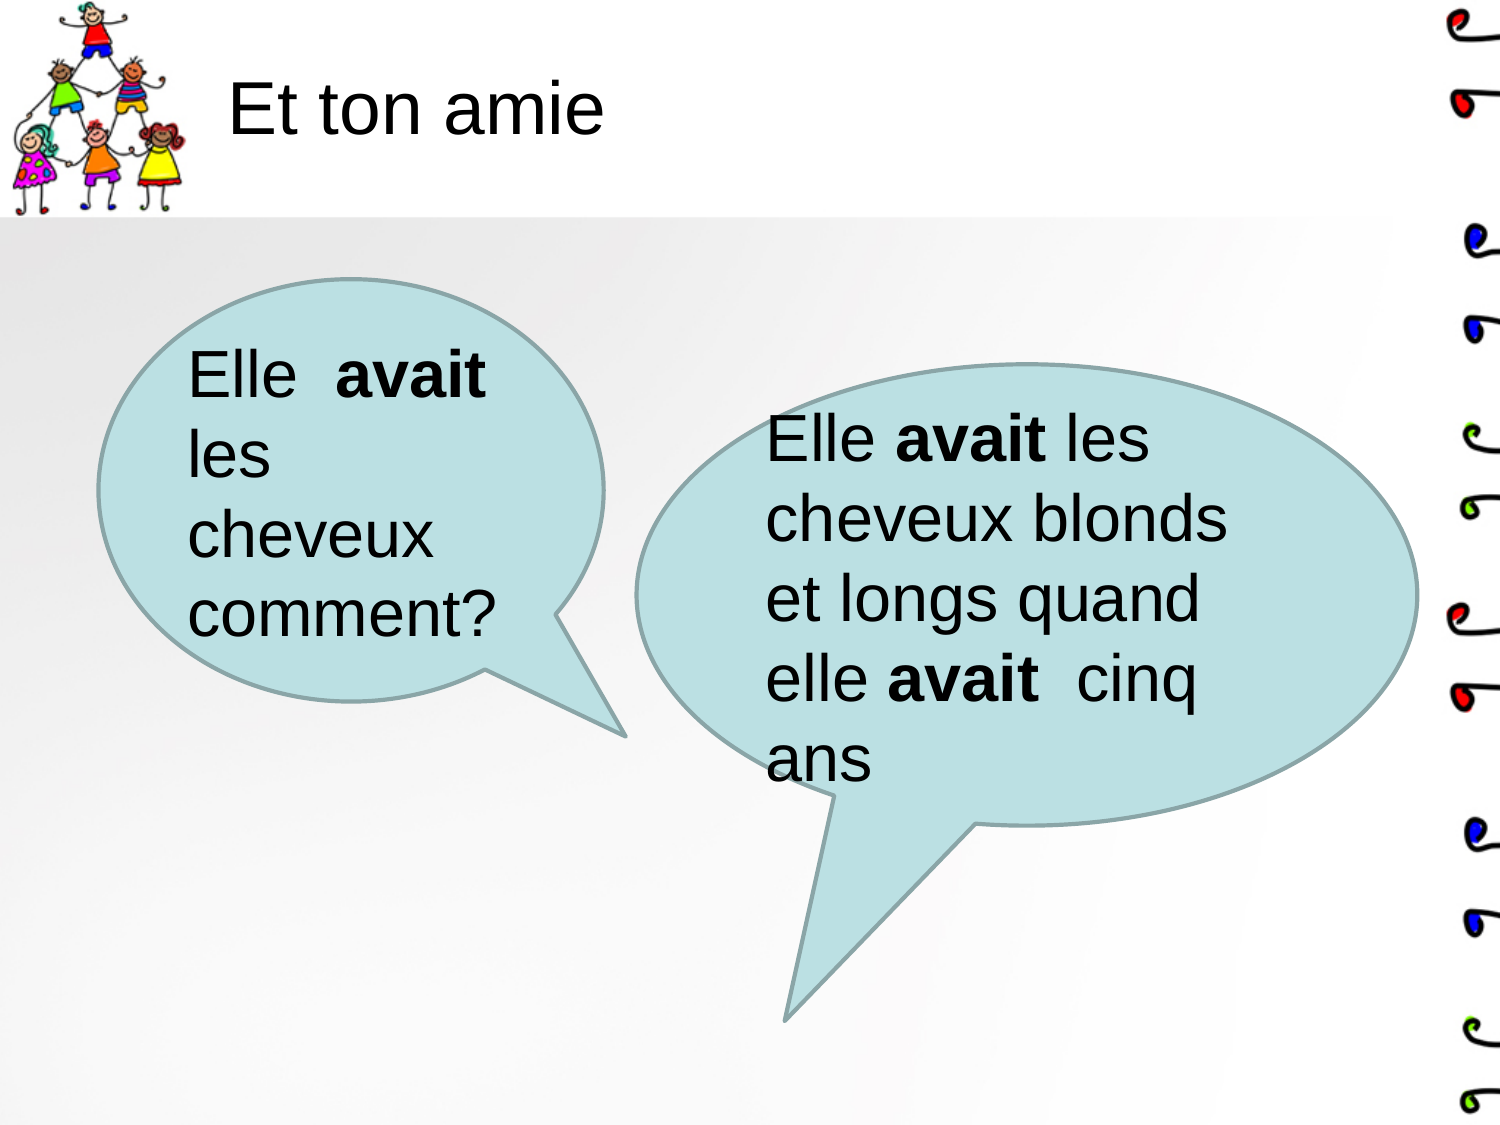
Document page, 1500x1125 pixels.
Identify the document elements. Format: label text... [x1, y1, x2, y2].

text_box Elle avait les cheveux blonds et longs quand elle avait cinq ans [634, 362, 1420, 1023]
title Et ton amie [212, 16, 1463, 192]
text_box Elle avait les cheveux comment? [96, 277, 628, 739]
picture [0, 0, 1500, 1125]
